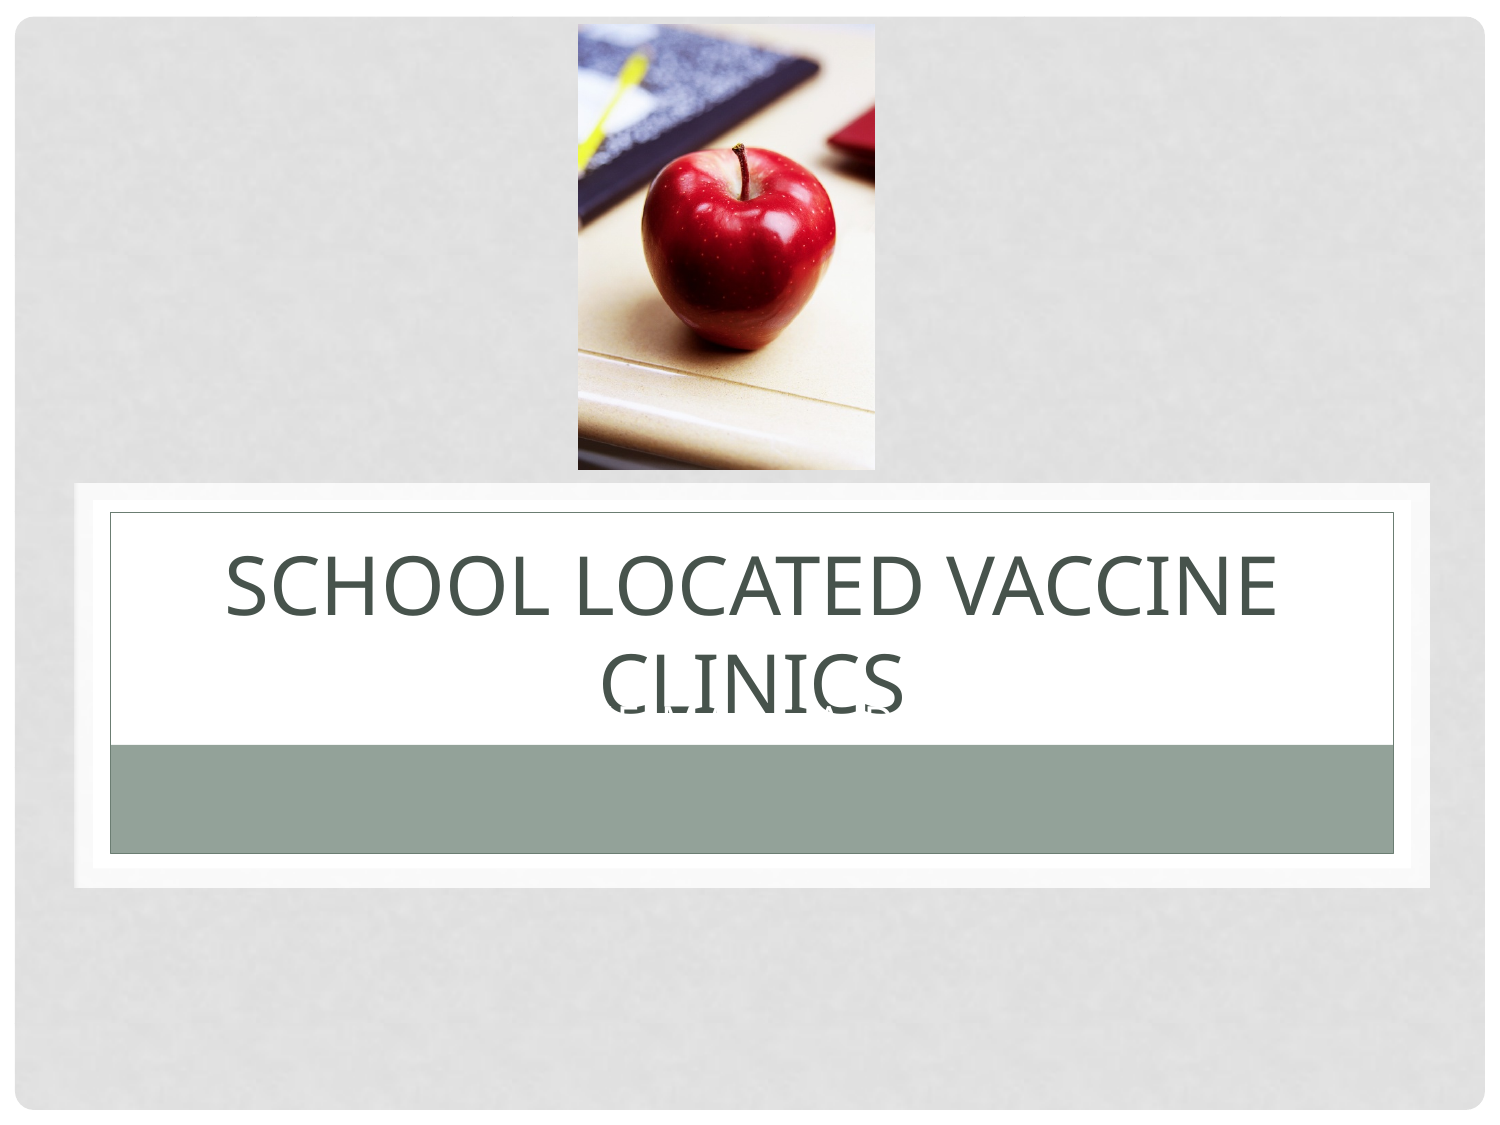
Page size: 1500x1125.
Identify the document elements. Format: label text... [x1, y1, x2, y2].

picture [578, 24, 876, 470]
list You have made a difference [118, 476, 1438, 963]
